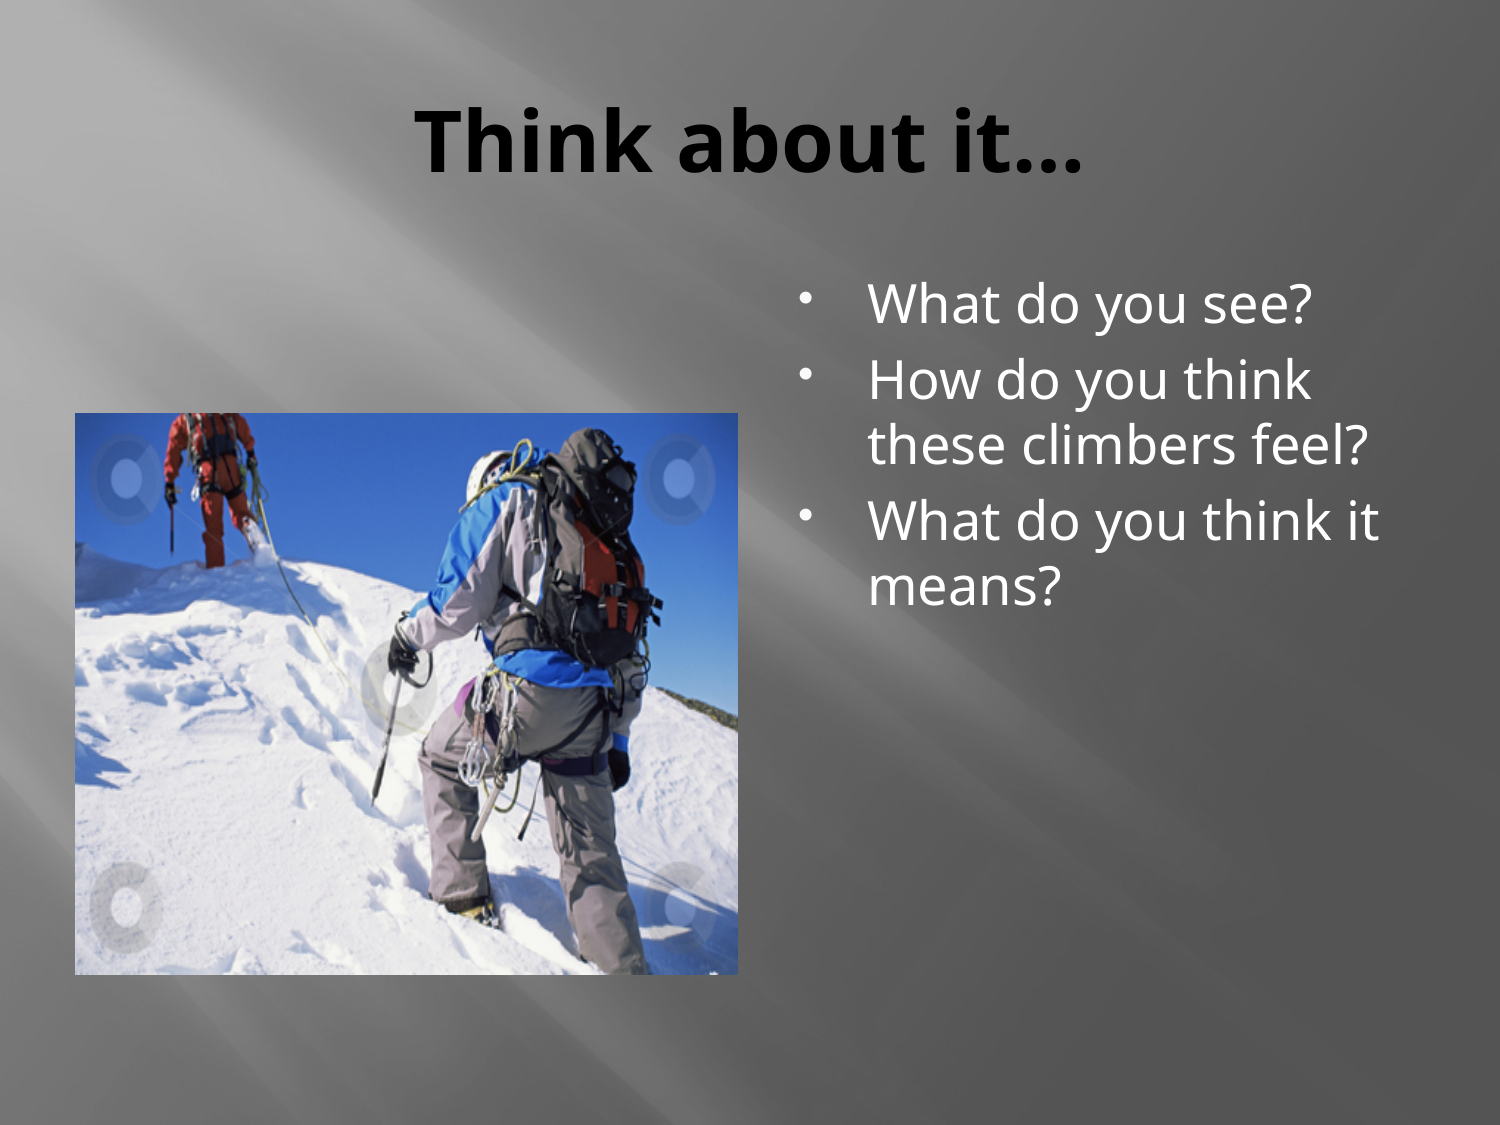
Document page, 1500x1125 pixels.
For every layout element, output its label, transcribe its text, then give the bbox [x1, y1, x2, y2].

list What do you see? How do you think these climbers feel? What do you think it means? [762, 262, 1425, 1005]
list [74, 413, 738, 976]
title Think about it… [75, 45, 1425, 233]
